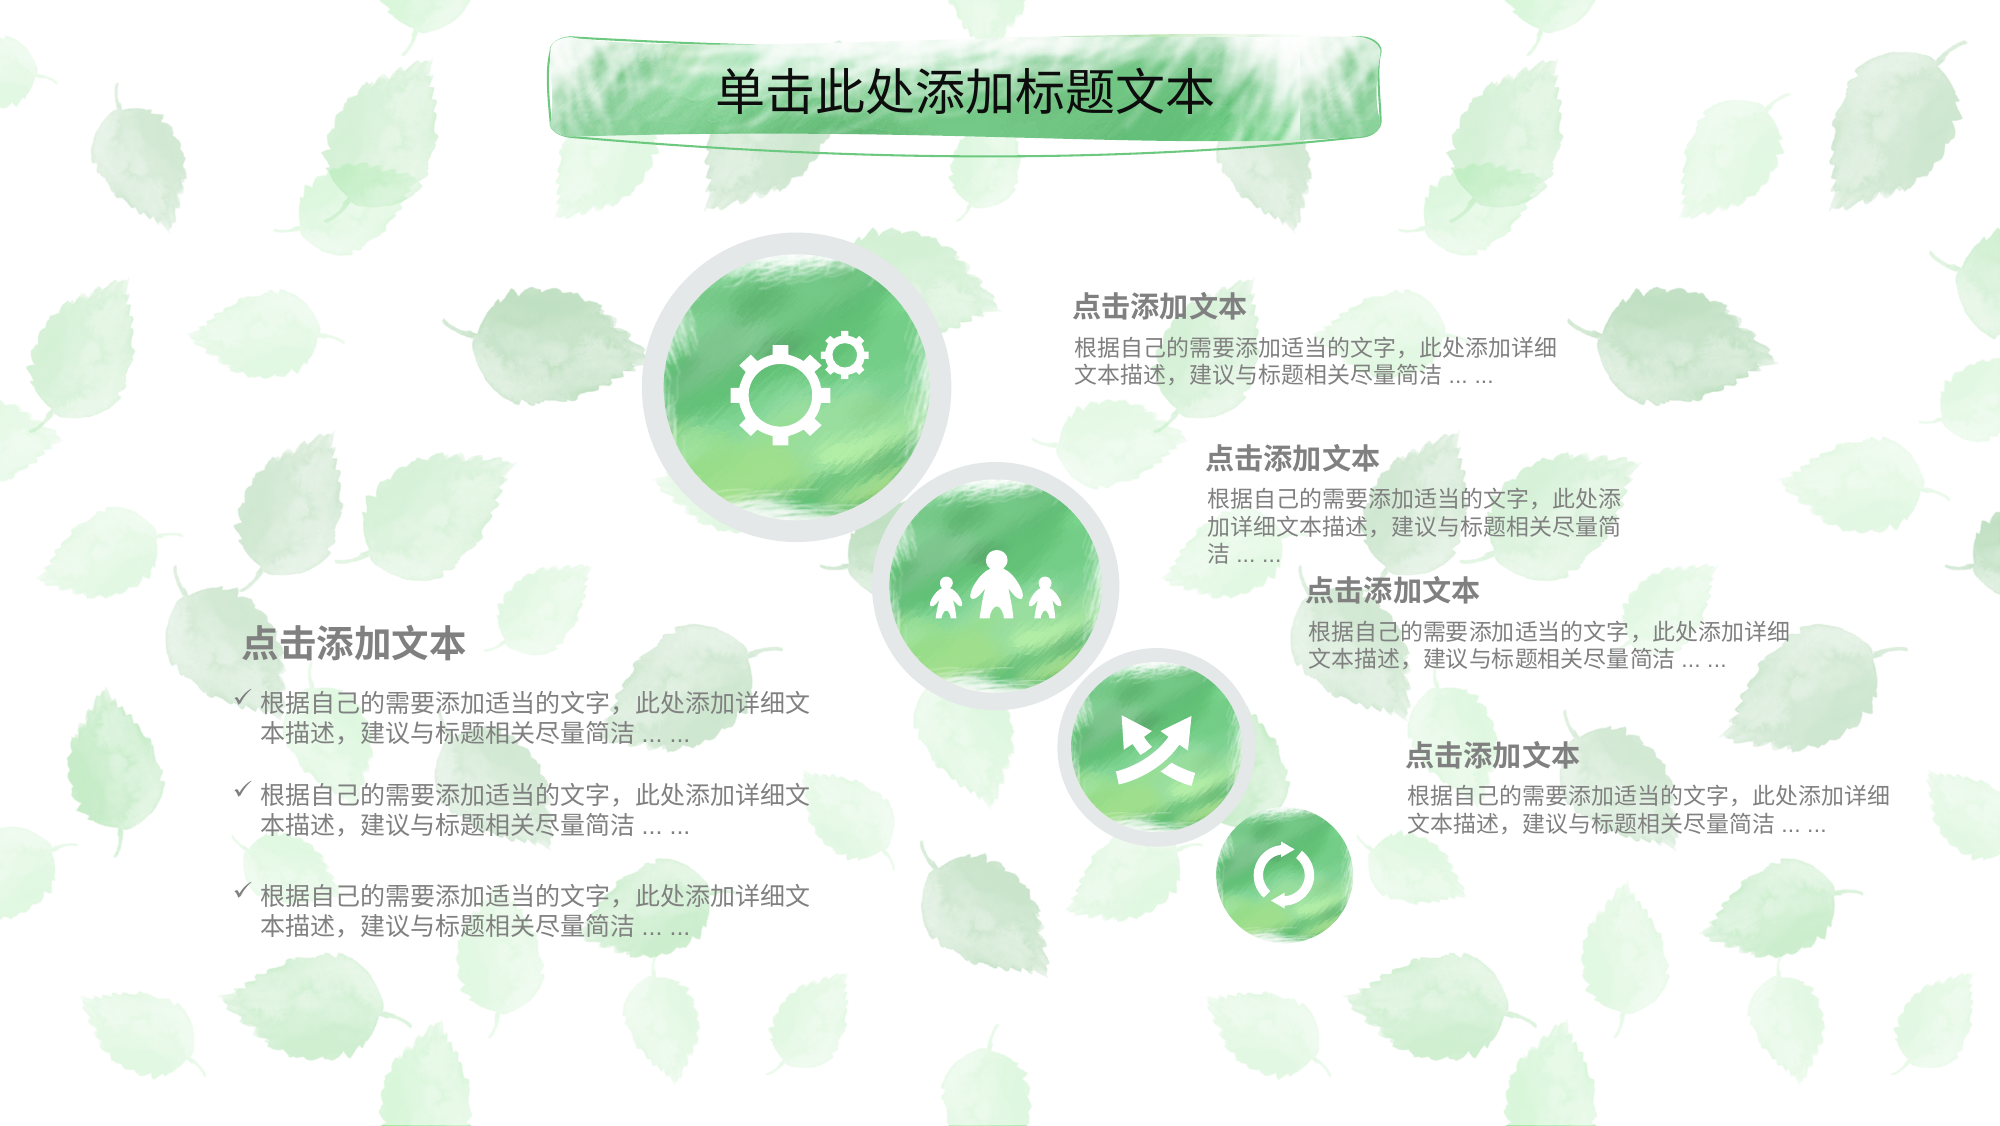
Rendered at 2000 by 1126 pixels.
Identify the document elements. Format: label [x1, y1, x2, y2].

picture [1033, 33, 1356, 37]
text_box [221, 232, 1922, 947]
text_box [550, 37, 1381, 137]
picture [995, 137, 1359, 142]
